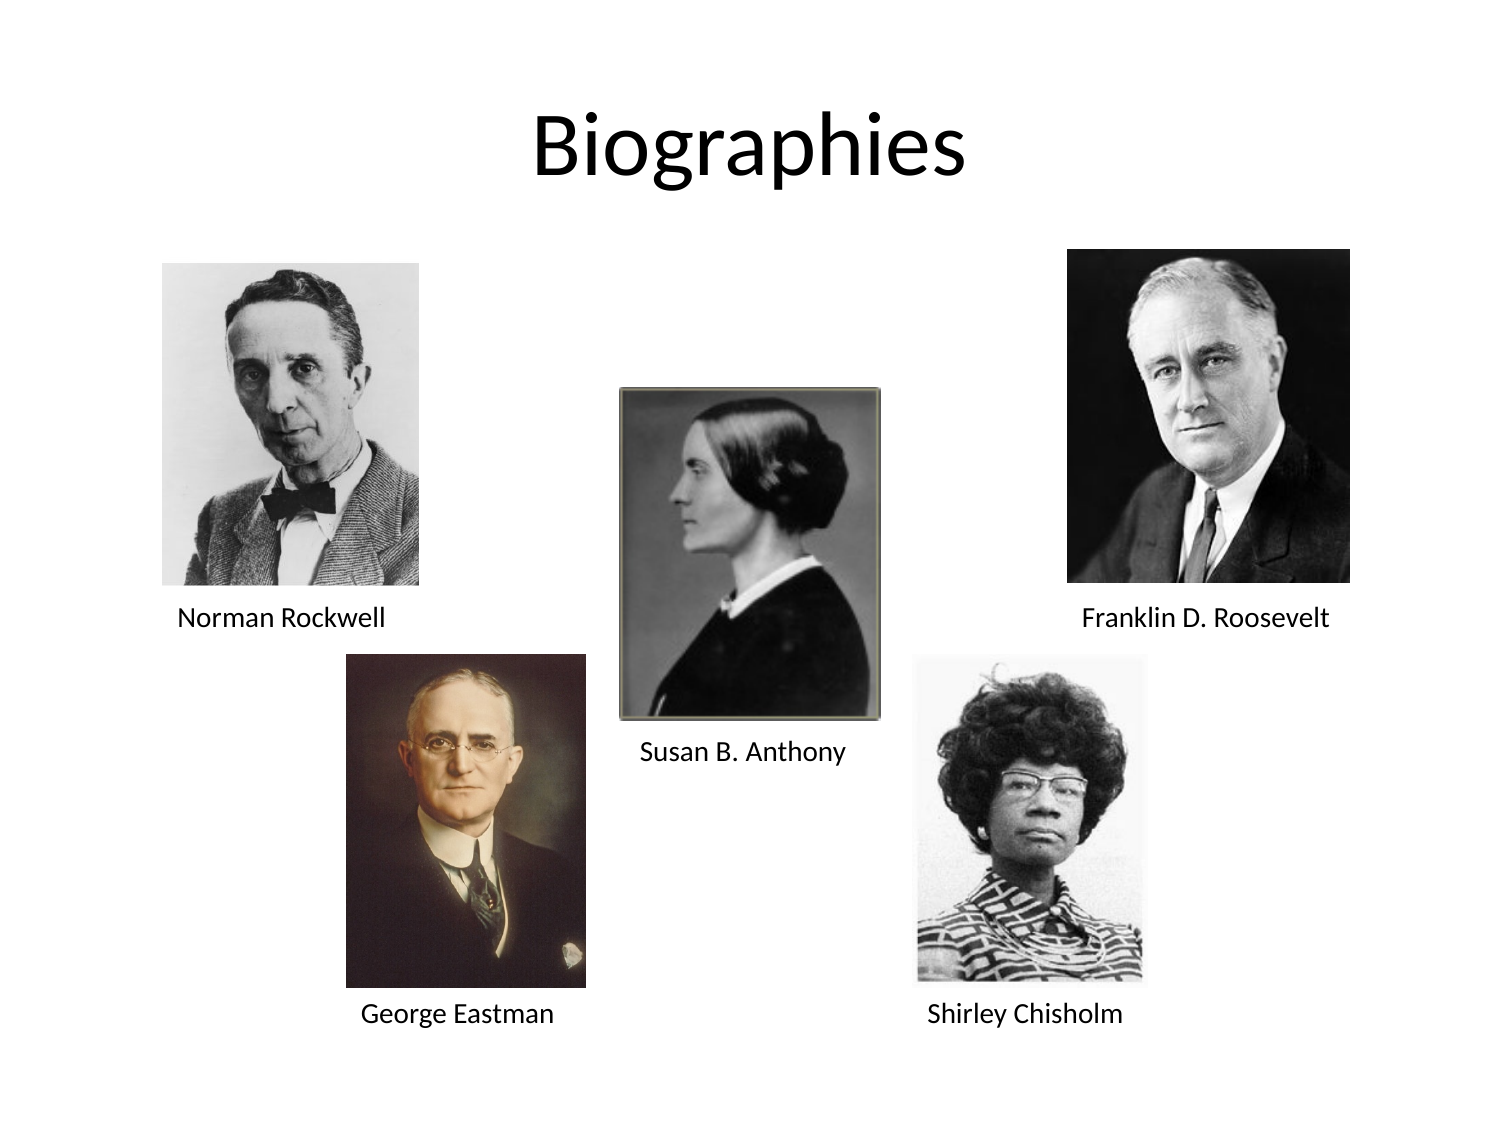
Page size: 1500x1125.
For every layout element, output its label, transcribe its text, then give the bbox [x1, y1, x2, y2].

picture [912, 654, 1148, 988]
text_box Franklin D. Roosevelt [1067, 592, 1350, 641]
picture [345, 654, 586, 988]
picture [162, 257, 419, 592]
text_box Susan B. Anthony [624, 730, 875, 775]
text_box Shirley Chisholm [912, 995, 1148, 1038]
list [619, 387, 881, 721]
picture [1066, 249, 1351, 584]
text_box George Eastman [346, 996, 586, 1038]
text_box Norman Rockwell [162, 598, 419, 641]
title Biographies [75, 45, 1425, 233]
